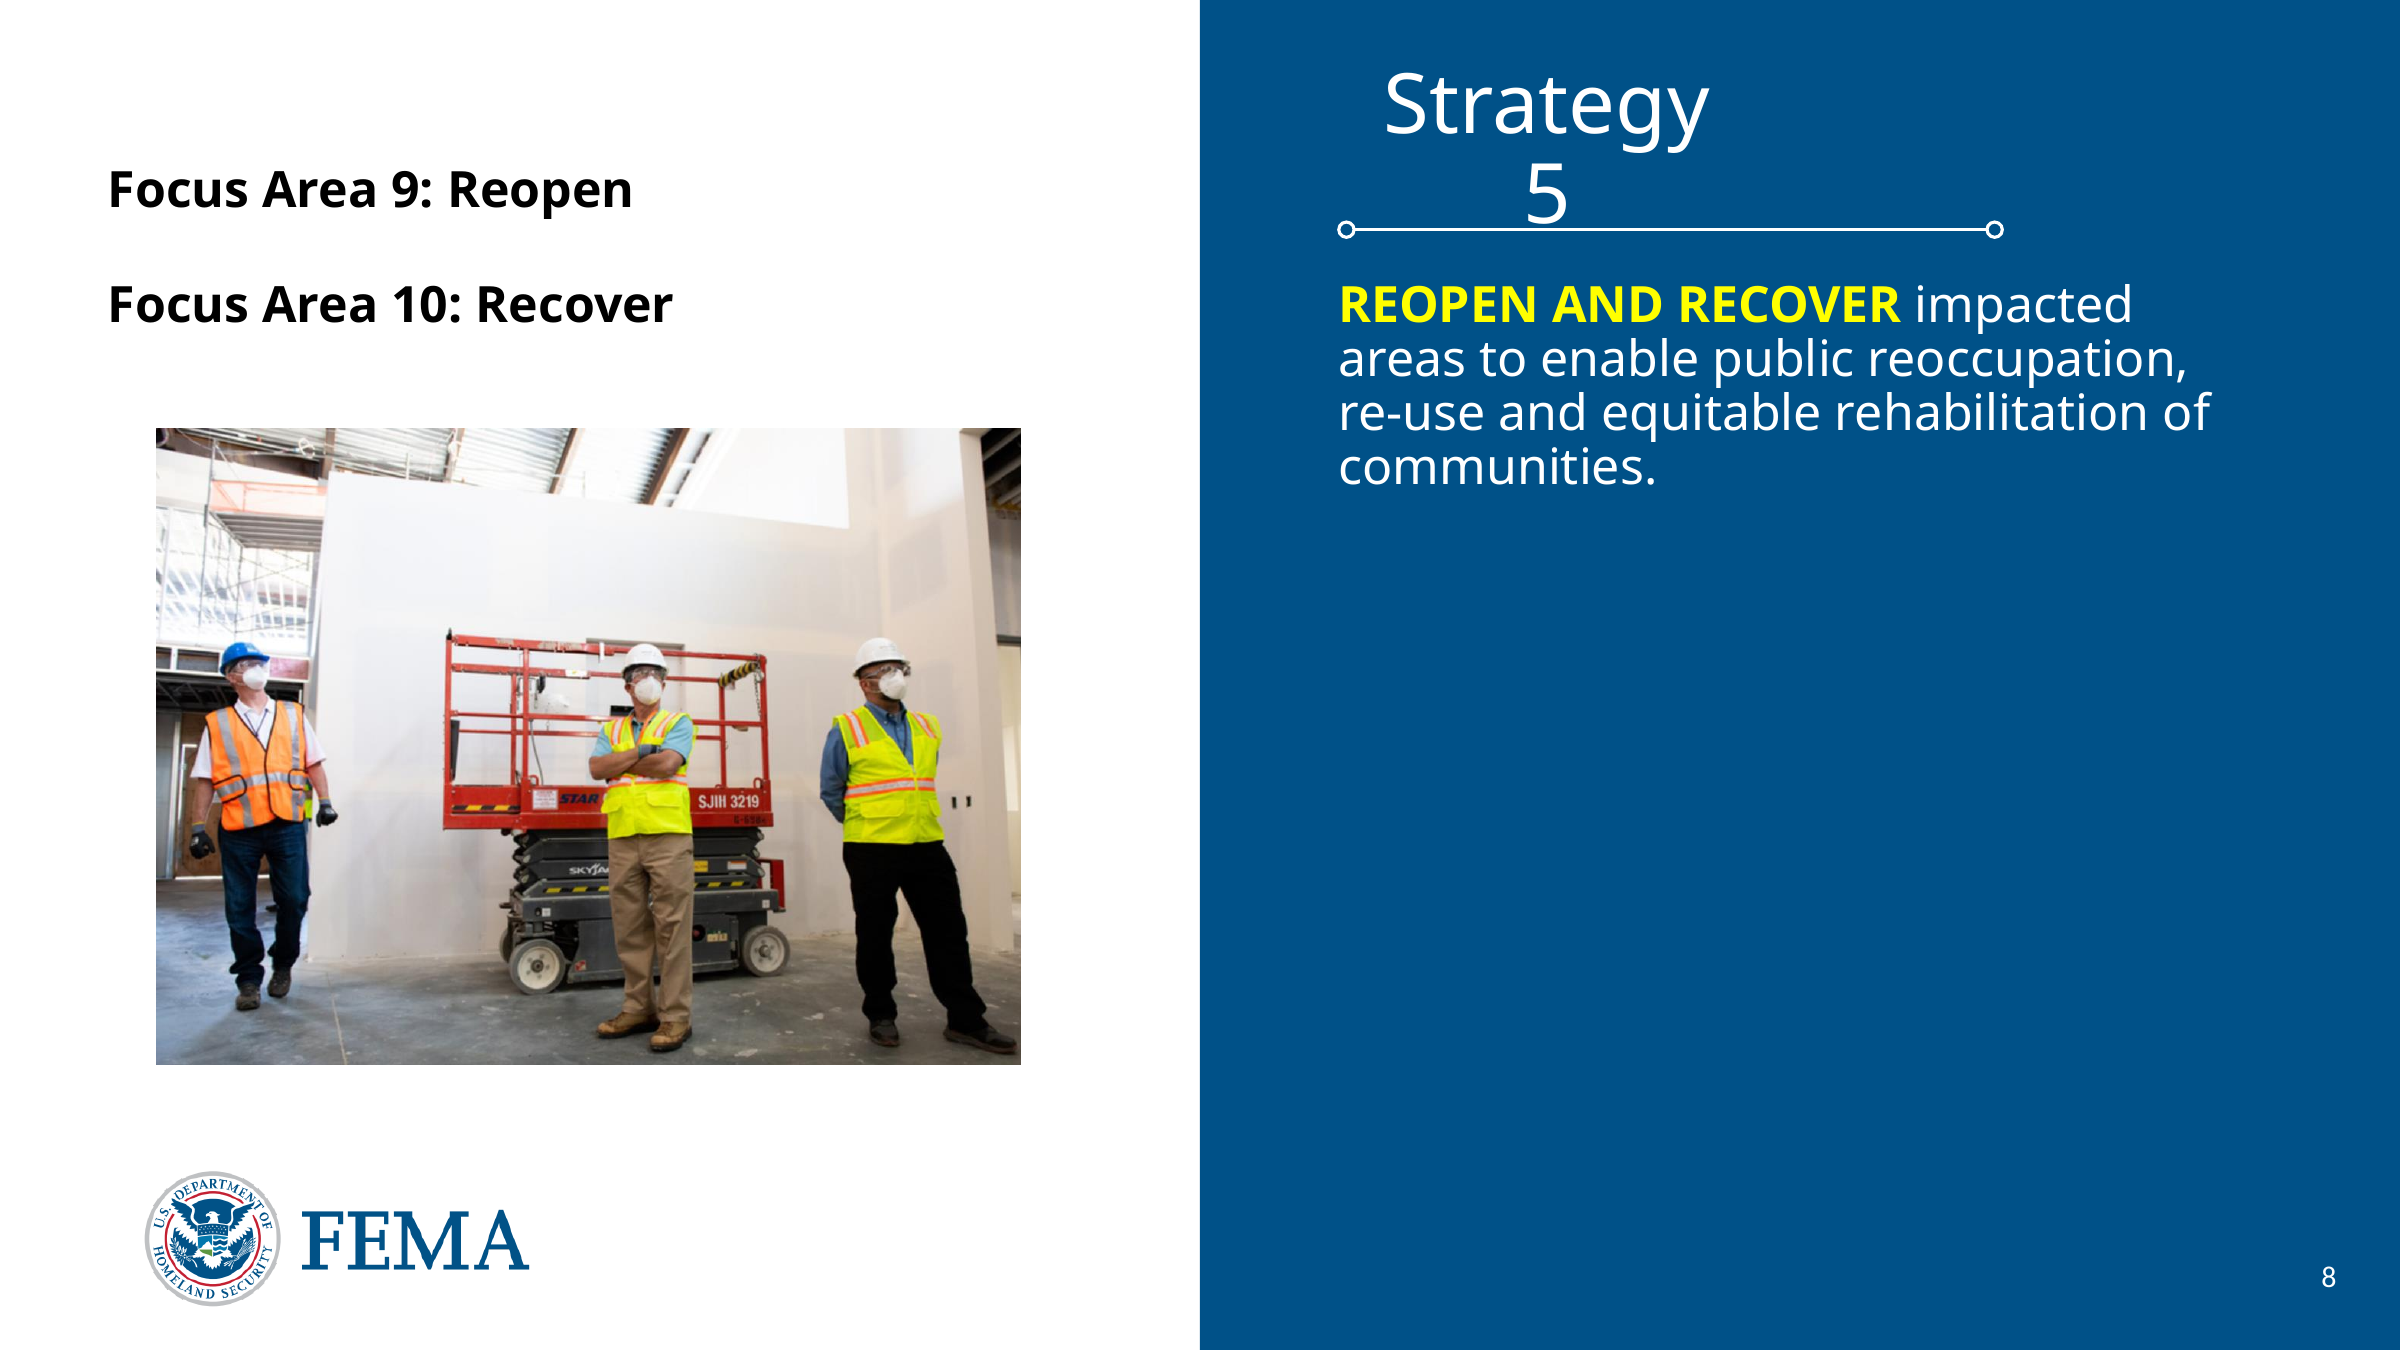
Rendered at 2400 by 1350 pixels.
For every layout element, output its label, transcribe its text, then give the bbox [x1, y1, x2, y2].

picture [156, 428, 1021, 1065]
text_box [1338, 221, 2003, 238]
list Focus Area 9: Reopen Focus Area 10: Recover [93, 120, 1038, 344]
list REOPEN AND RECOVER impacted areas to enable public reoccupation, re-use and equitable rehabilitation of communities. [1323, 271, 2280, 450]
slide_number 8 [2171, 1240, 2352, 1312]
title Strategy 5 [1346, 78, 1747, 221]
